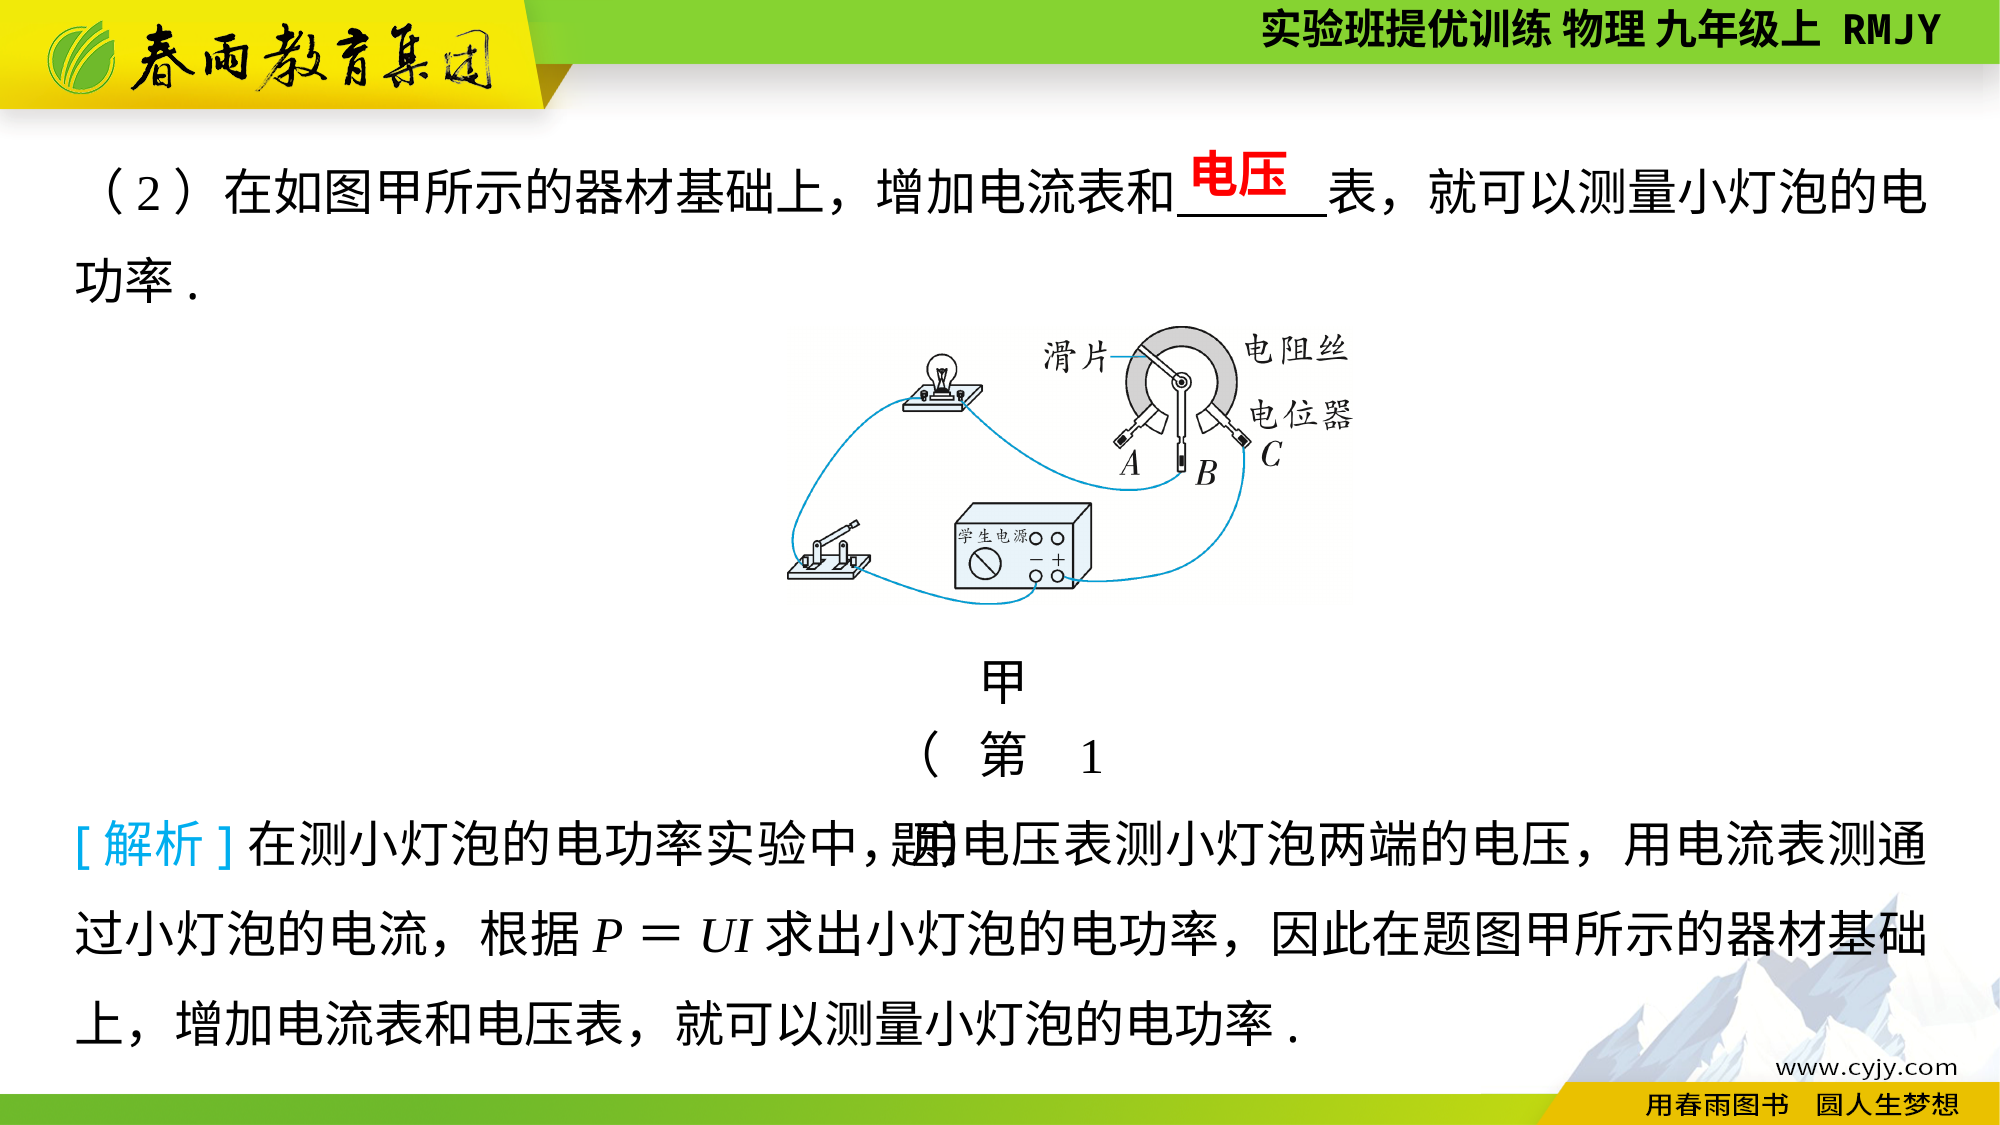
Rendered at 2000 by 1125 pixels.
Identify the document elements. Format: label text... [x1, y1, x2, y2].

text_box （第1题） [876, 686, 1131, 775]
list （2）在如图甲所示的器材基础上，增加电流表和 表，就可以测量小灯泡的电功率. [59, 122, 1944, 308]
text_box 甲 [963, 614, 1044, 686]
text_box [解析]在测小灯泡的电功率实验中，用电压表测小灯泡两端的电压，用电流表测通过小灯泡的电流，根据P＝UI求出小灯泡的电功率，因此在题图甲所示的器材基础上，增加电流表和电压表，就可以测量小灯泡的电功率. [59, 775, 1944, 1060]
text_box 电压 [1173, 135, 1304, 211]
picture [0, 0, 2000, 1125]
